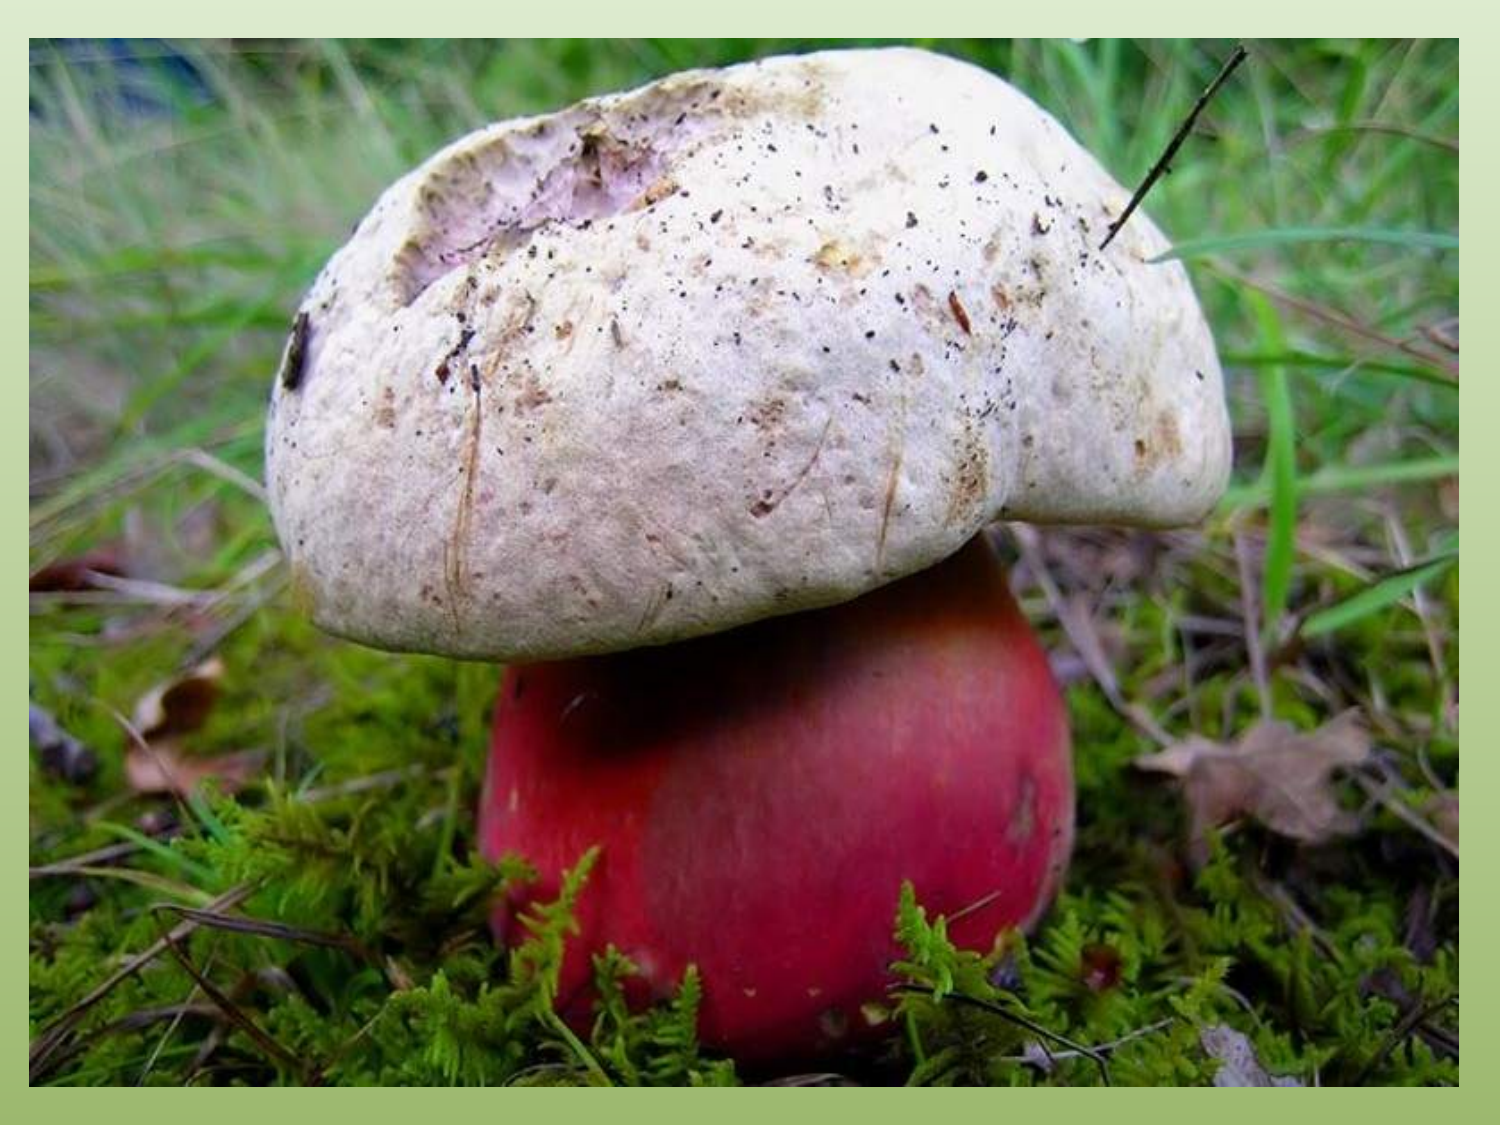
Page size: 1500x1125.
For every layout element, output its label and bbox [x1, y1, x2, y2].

picture [29, 38, 1459, 1087]
